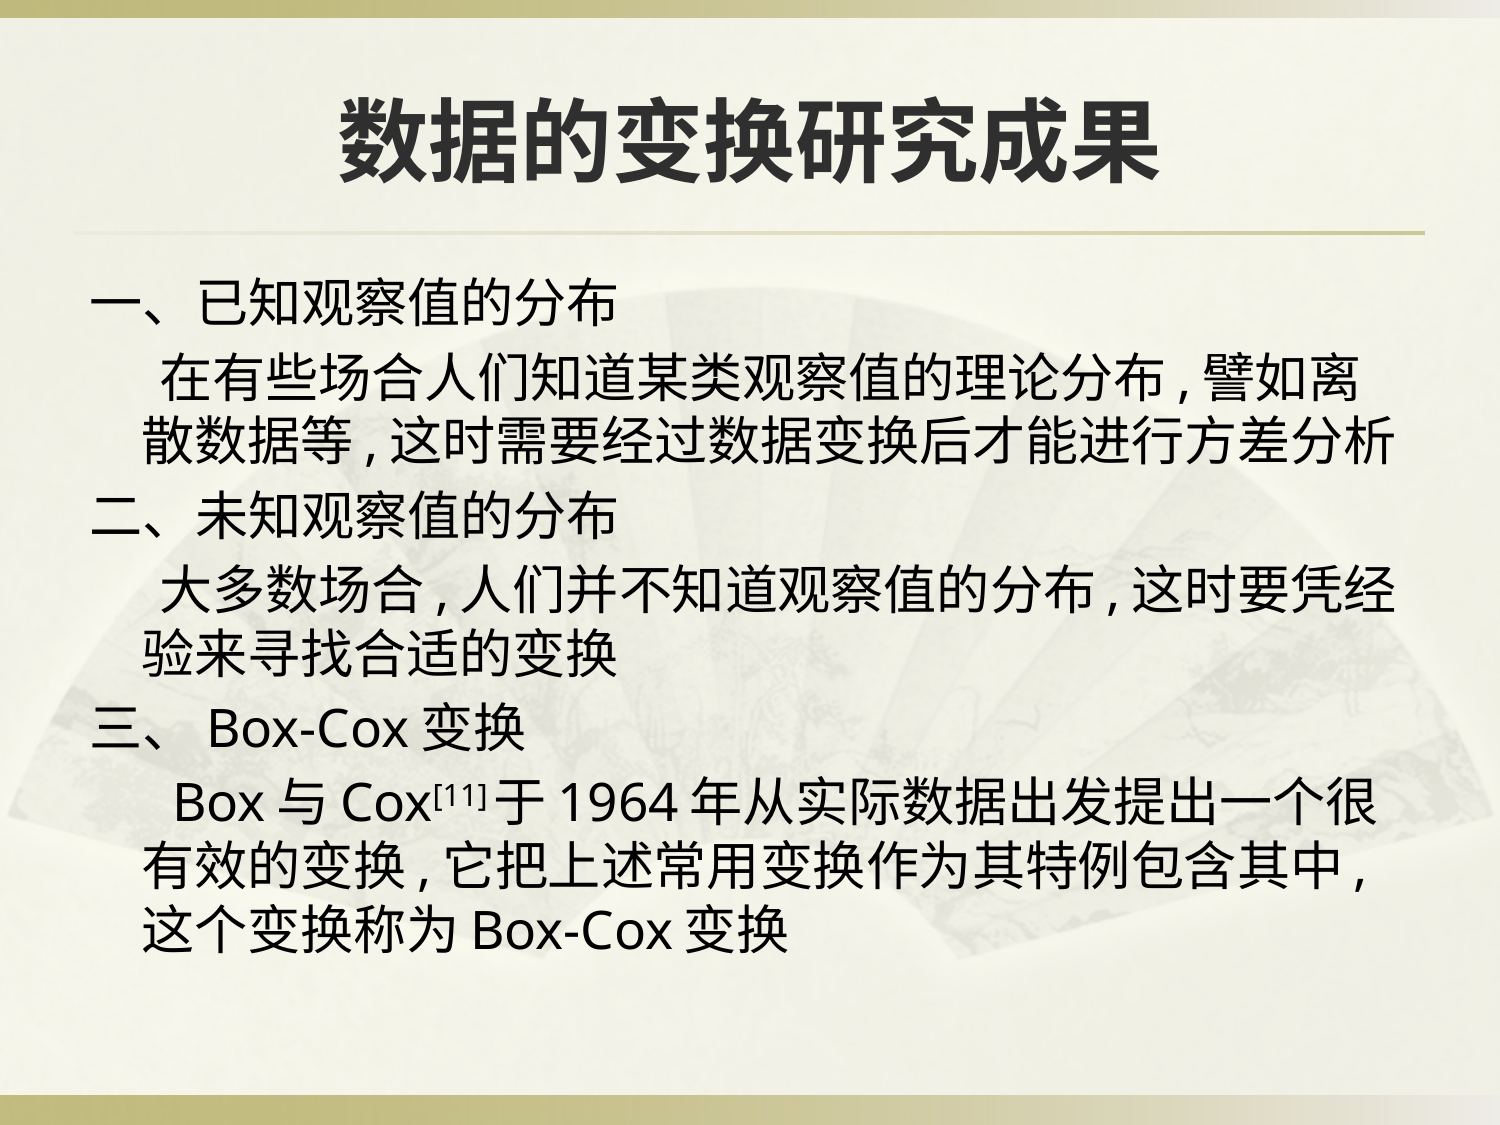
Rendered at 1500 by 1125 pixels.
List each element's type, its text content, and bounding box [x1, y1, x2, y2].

title 数据的变换研究成果 [75, 45, 1425, 233]
list 一、已知观察值的分布 在有些场合人们知道某类观察值的理论分布,譬如离散数据等,这时需要经过数据变换后才能进行方差分析 二、未知观察值的分布 大多数场合,人们并不知道观察值的分布,这时要凭经验来寻找合适的变换 三、Box-Cox变换 Box与Cox[11]于1964年从实际数据出发提出一个很有效的变换,它把上述常用变换作为其特例包含其中,这个变换称为Box-Cox变换 [75, 262, 1425, 1032]
